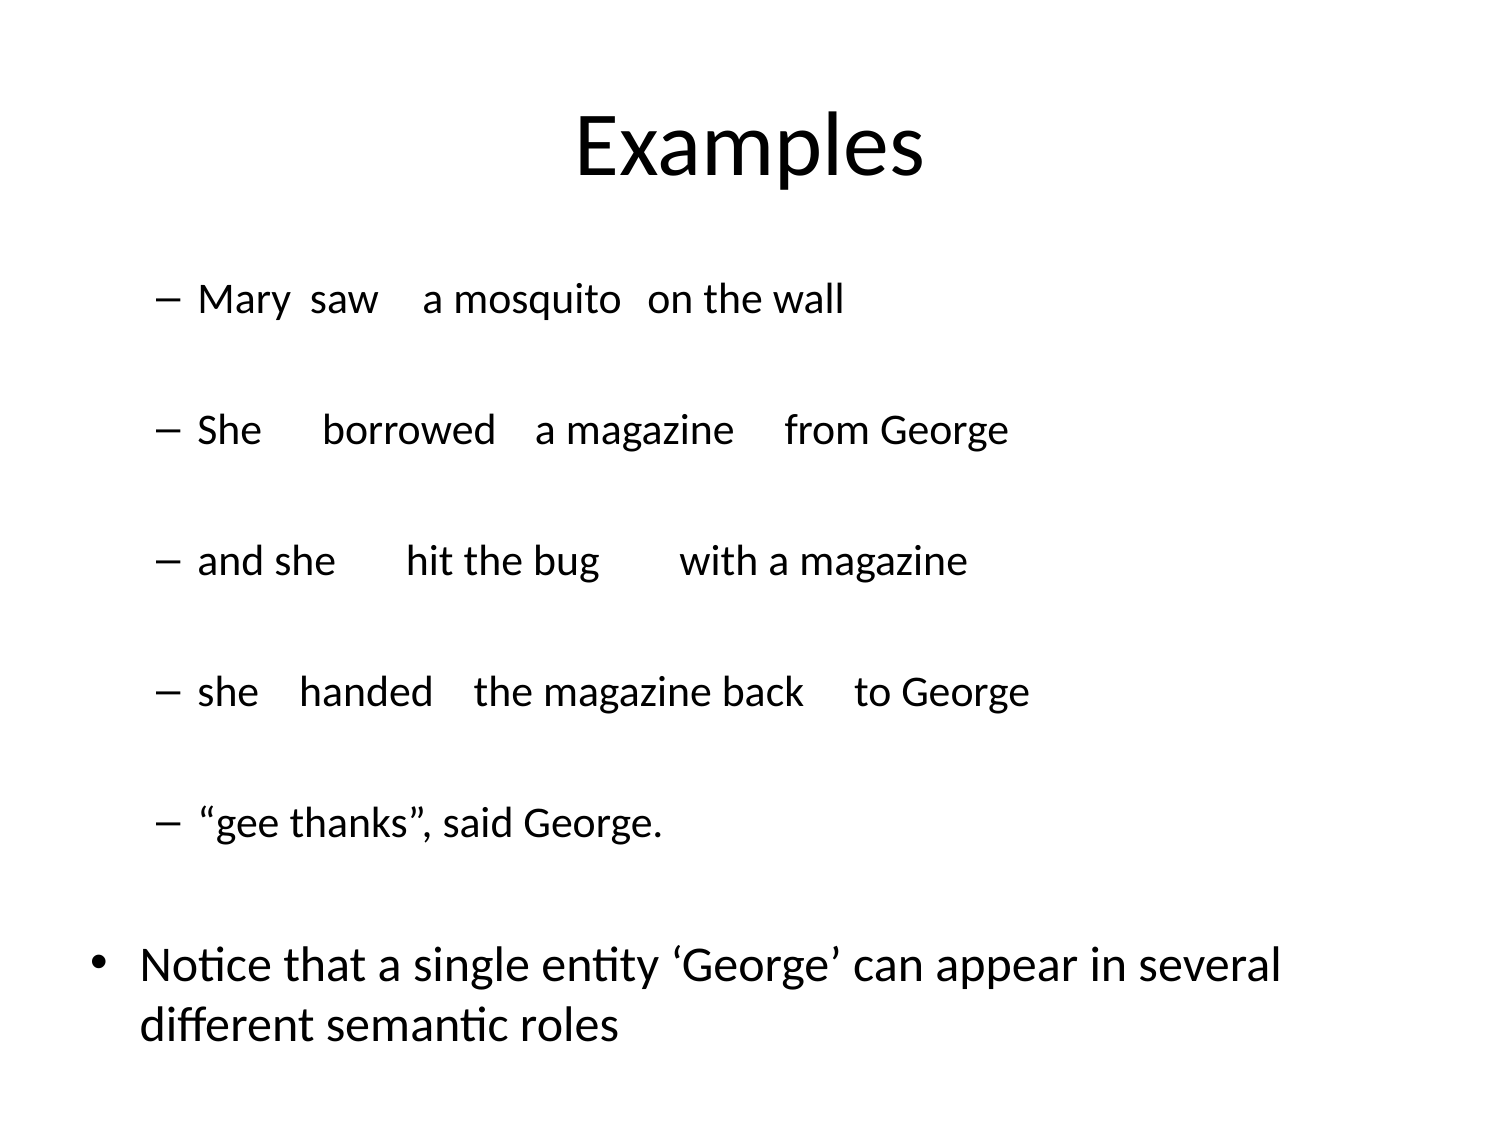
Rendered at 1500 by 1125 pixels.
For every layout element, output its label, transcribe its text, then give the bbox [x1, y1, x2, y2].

title Examples [75, 45, 1425, 233]
list Mary saw a mosquito on the wall She borrowed a magazine from George and she hit the bug with a magazine she handed the magazine back to George “gee thanks”, said George. Notice that a single entity ‘George’ can appear in several different semantic roles [75, 262, 1425, 1063]
